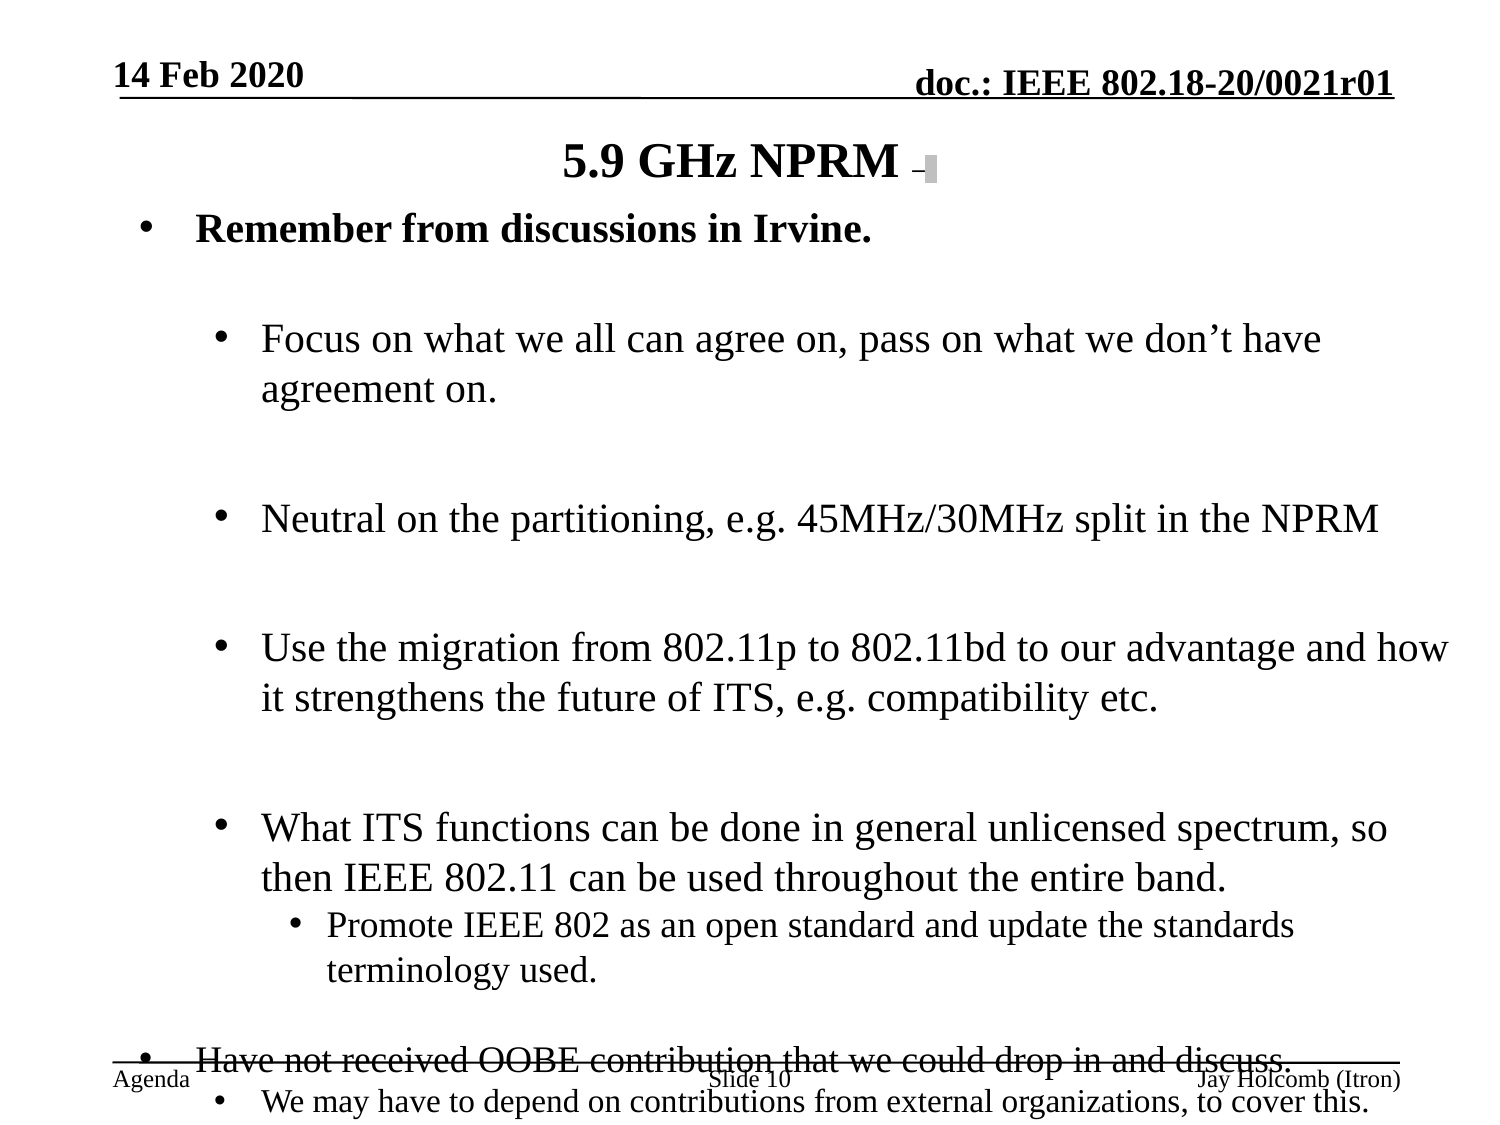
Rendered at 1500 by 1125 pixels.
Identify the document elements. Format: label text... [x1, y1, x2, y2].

list Remember from discussions in Irvine. Focus on what we all can agree on, pass on what we don’t have agreement on. Neutral on the partitioning, e.g. 45MHz/30MHz split in the NPRM Use the migration from 802.11p to 802.11bd to our advantage and how it strengthens the future of ITS, e.g. compatibility etc. What ITS functions can be done in general unlicensed spectrum, so then IEEE 802.11 can be used throughout the entire band. Promote IEEE 802 as an open standard and update the standards terminology used. Have not received OOBE contribution that we could drop in and discuss. We may have to depend on contributions from external organizations, to cover this. [114, 192, 1476, 1087]
footer Jay Holcomb (Itron) [878, 1061, 1402, 1093]
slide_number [112, 49, 488, 95]
title 5.9 GHz NPRM – [59, 102, 1441, 213]
slide_number Slide 10 [699, 1061, 800, 1123]
